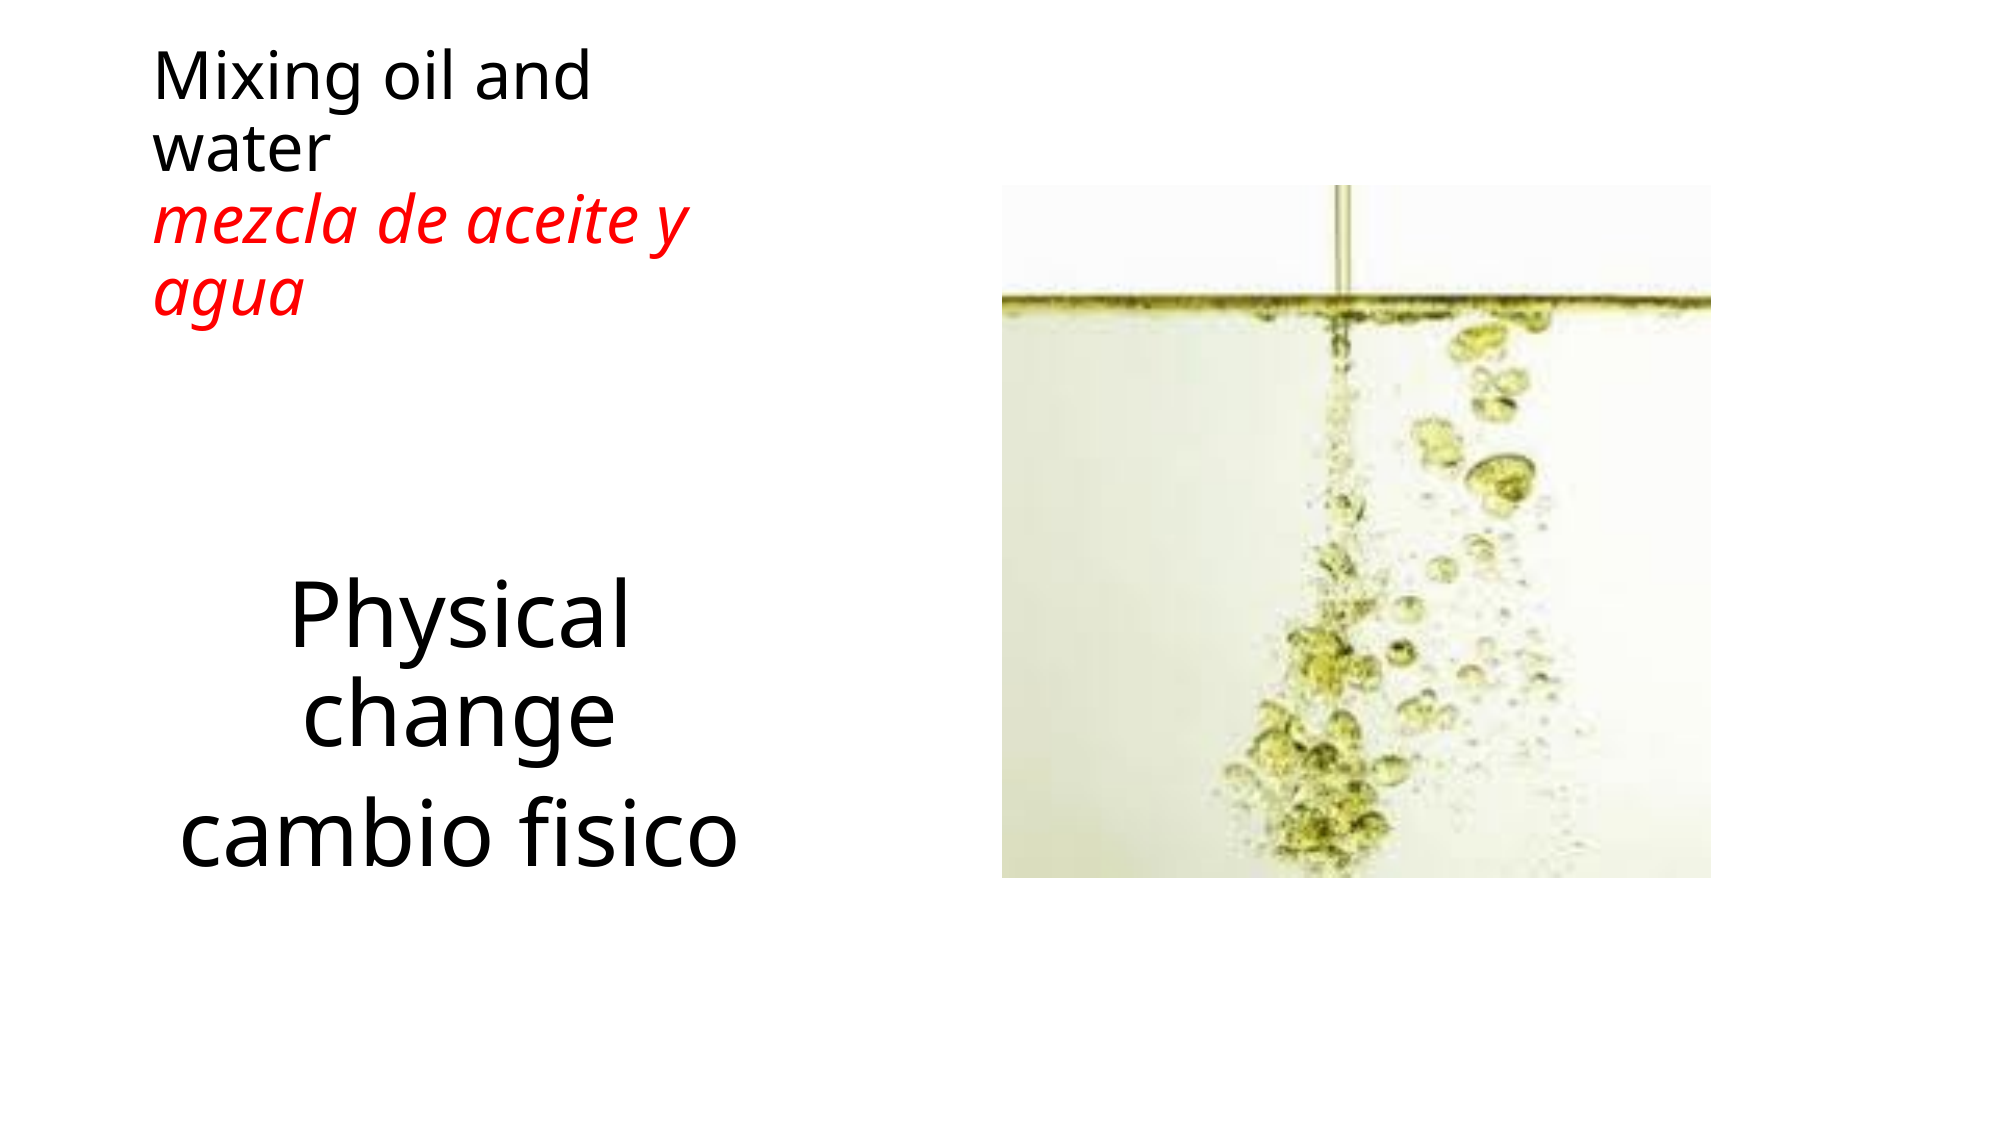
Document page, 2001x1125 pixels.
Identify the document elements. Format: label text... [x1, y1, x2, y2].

title Mixing oil and water mezcla de aceite y agua [137, 75, 783, 338]
picture [1002, 185, 1711, 879]
list Physical change cambio fisico [137, 560, 783, 1125]
